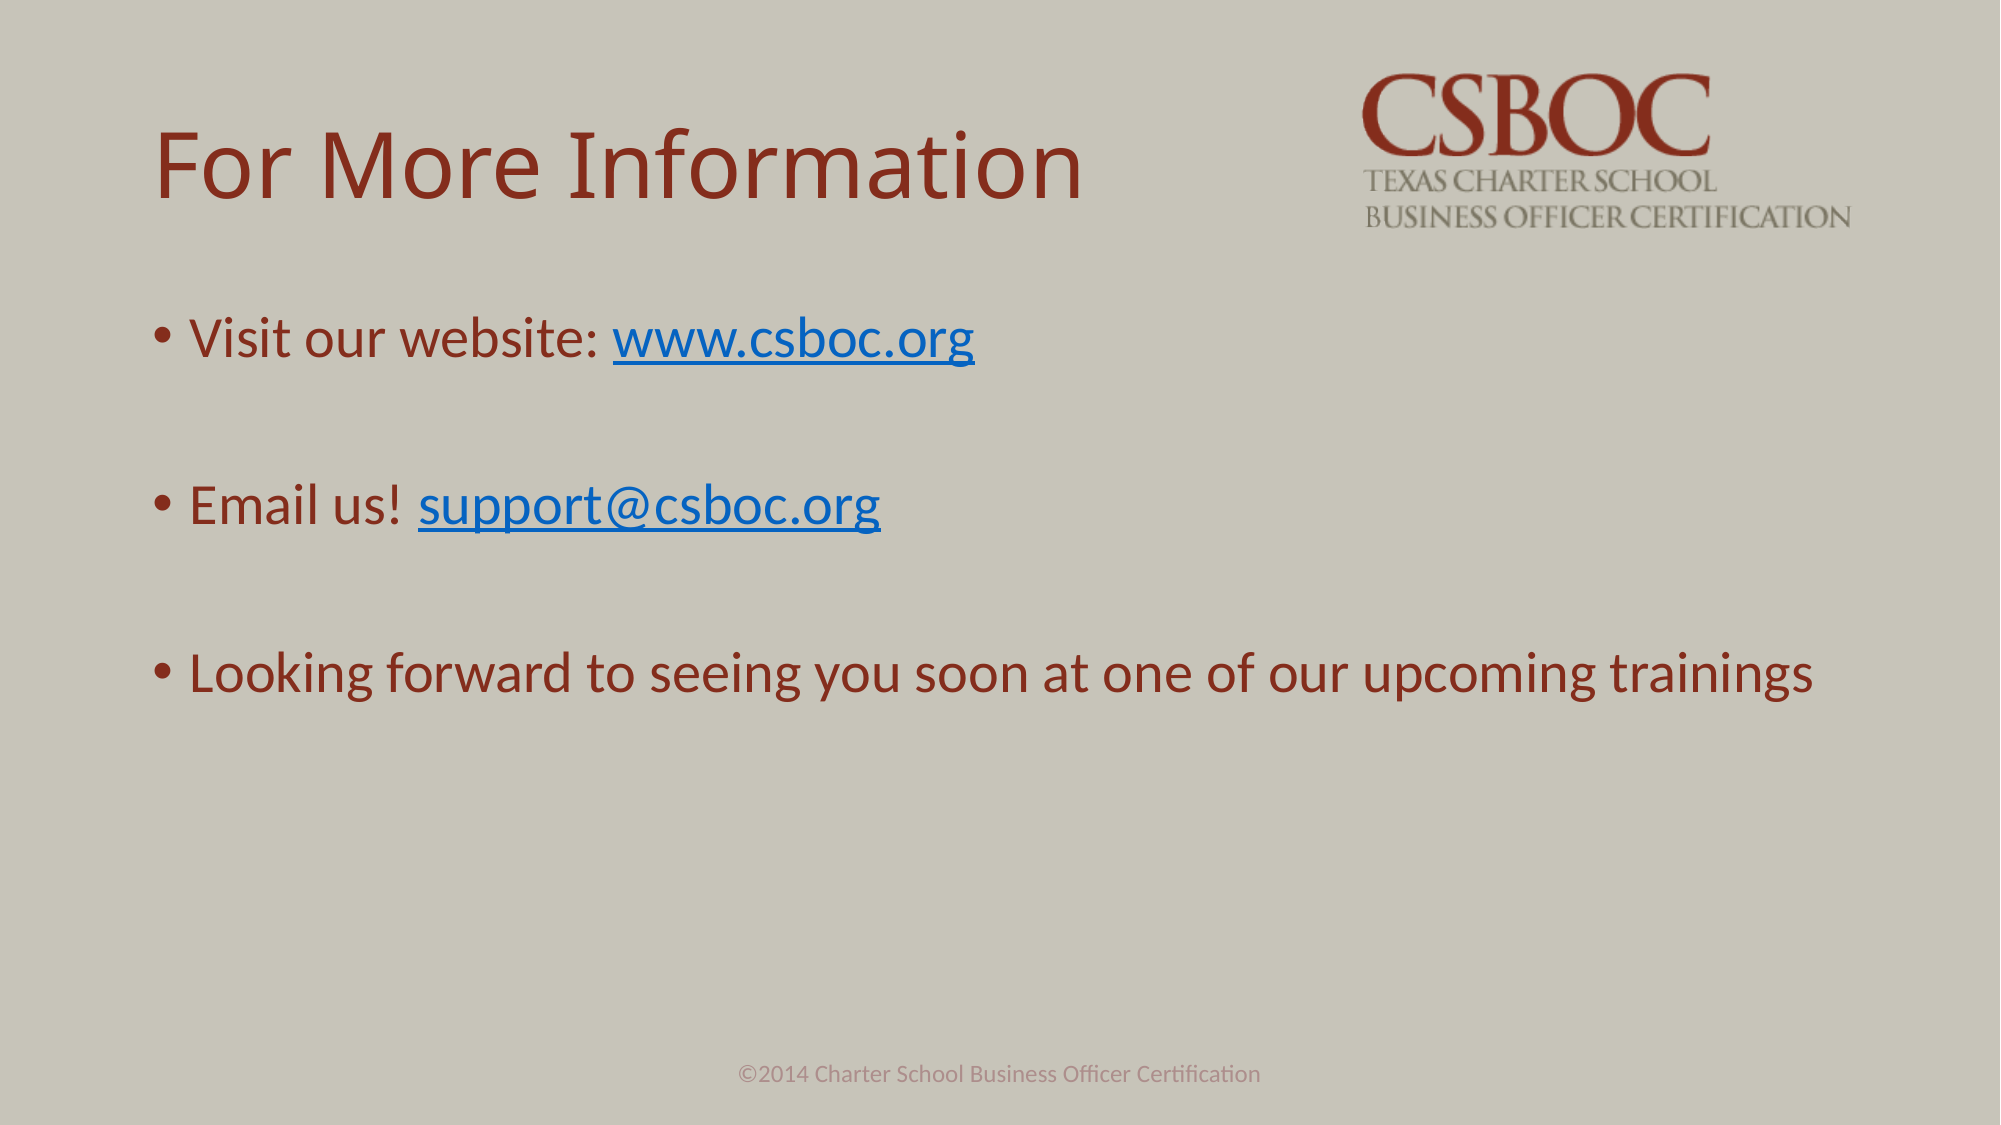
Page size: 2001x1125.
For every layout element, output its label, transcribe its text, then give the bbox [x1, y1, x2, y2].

footer ©2014 Charter School Business Officer Certification [662, 1042, 1338, 1103]
list Visit our website: www.csboc.org Email us! support@csboc.org Looking forward to seeing you soon at one of our upcoming trainings [137, 299, 1863, 1014]
title For More Information [137, 59, 1863, 278]
